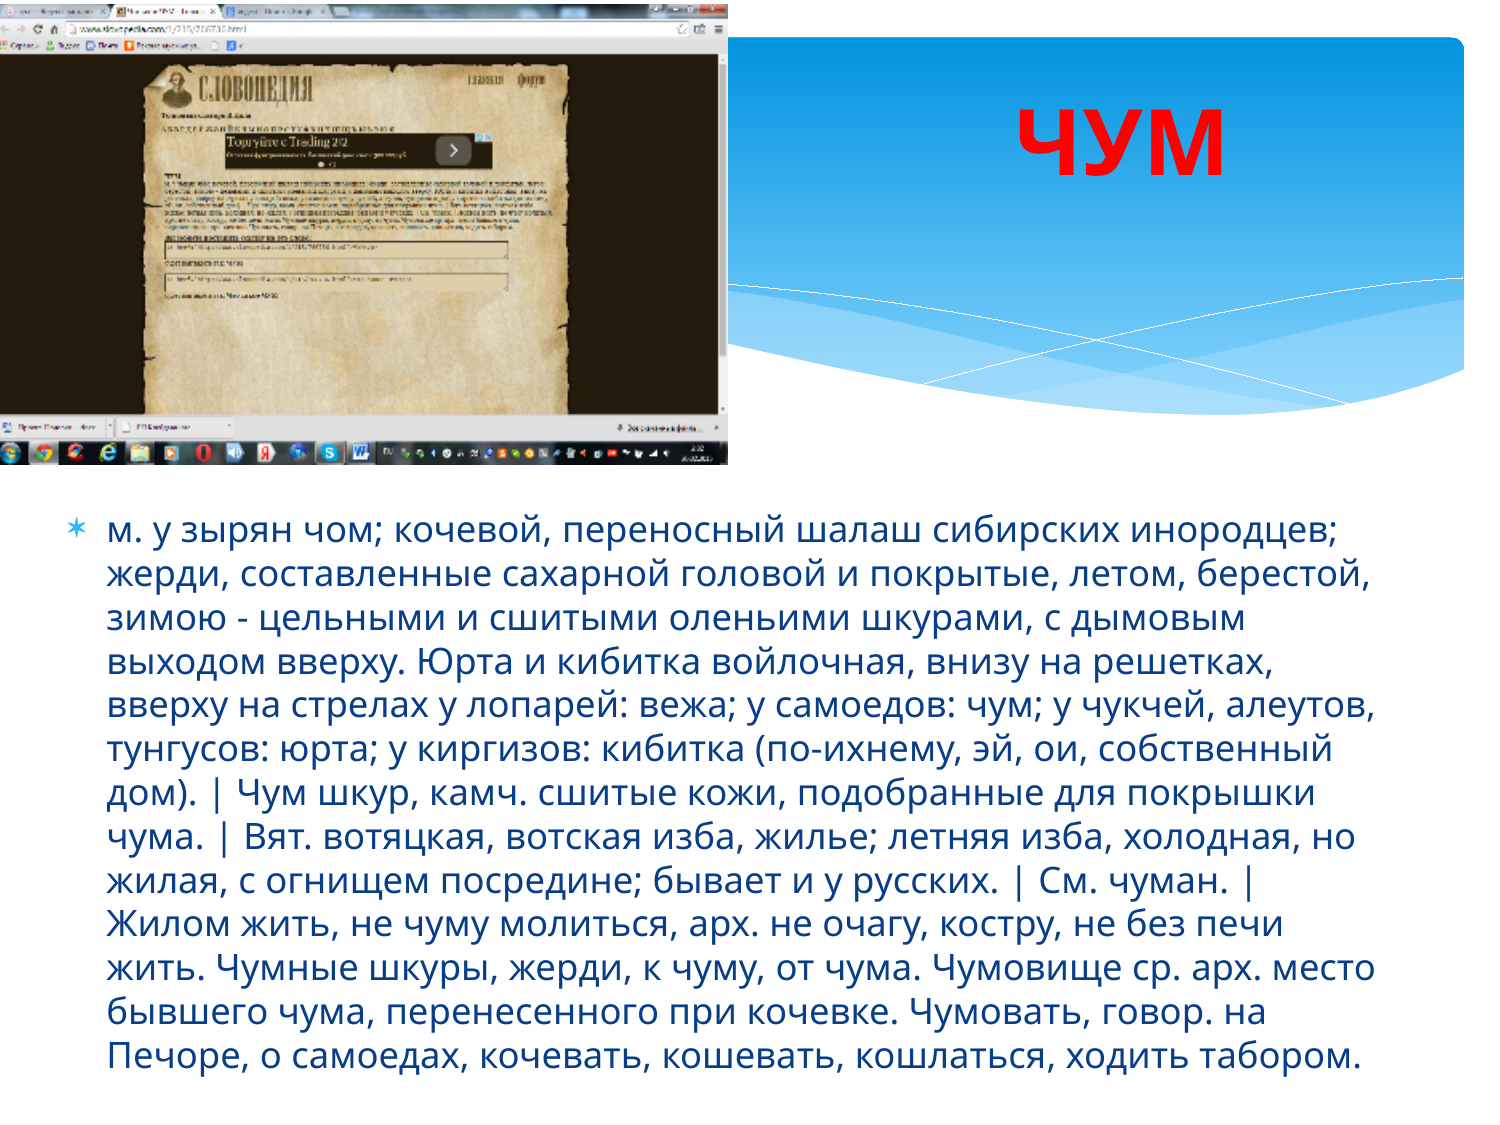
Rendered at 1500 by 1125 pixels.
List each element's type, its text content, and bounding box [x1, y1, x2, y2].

picture [0, 4, 729, 466]
title ЧУМ [820, 45, 1425, 233]
list м. у зырян чом; кочевой, переносный шалаш сибирских инородцев; жерди, составленные сахарной головой и покрытые, летом, берестой, зимою - цельными и сшитыми оленьими шкурами, с дымовым выходом вверху. Юрта и кибитка войлочная, внизу на решетках, вверху на стрелах у лопарей: вежа; у самоедов: чум; у чукчей, алеутов, тунгусов: юрта; у киргизов: кибитка (по-ихнему, эй, ои, собственный дом). | Чум шкур, камч. сшитые кожи, подобранные для покрышки чума. | Вят. вотяцкая, вотская изба, жилье; летняя изба, холодная, но жилая, с огнищем посредине; бывает и у русских. | См. чуман. | Жилом жить, не чуму молиться, арх. не очагу, костру, не без печи жить. Чумные шкуры, жерди, к чуму, от чума. Чумовище ср. арх. место бывшего чума, перенесенного при кочевке. Чумовать, говор. на Печоре, о самоедах, кочевать, кошевать, кошлаться, ходить табором. [52, 498, 1403, 1125]
